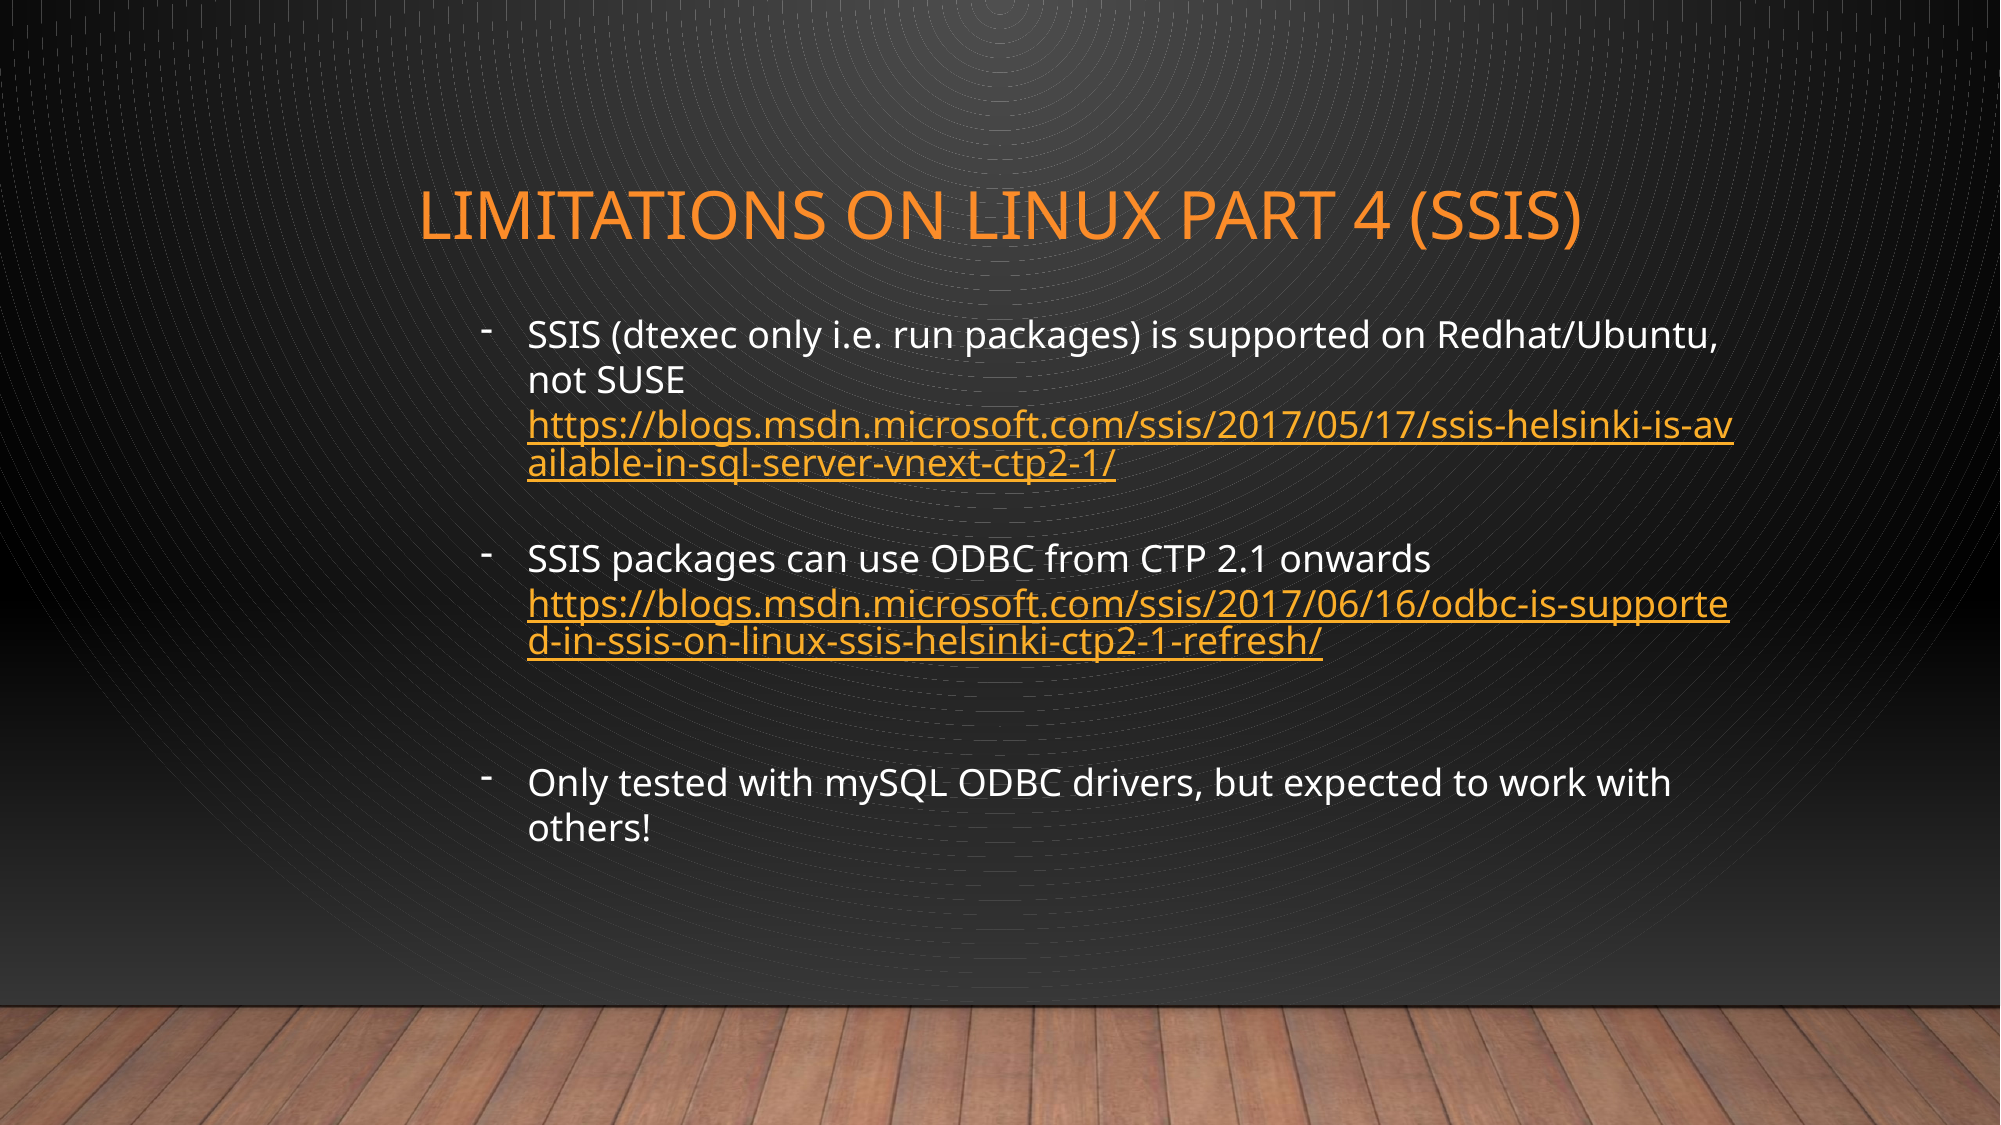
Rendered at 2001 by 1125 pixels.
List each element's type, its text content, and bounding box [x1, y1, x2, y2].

title LimiTATIONS on LINUX PART 4 (SSIS) [238, 131, 1763, 305]
text_box SSIS (dtexec only i.e. run packages) is supported on Redhat/Ubuntu, not SUSE https://blogs.msdn.microsoft.com/ssis/2017/05/17/ssis-helsinki-is-available-in-sql-server-vnext-ctp2-1/ SSIS packages can use ODBC from CTP 2.1 onwards https://blogs.msdn.microsoft.com/ssis/2017/06/16/odbc-is-supported-in-ssis-on-linux-ssis-helsinki-ctp2-1-refresh/ Only tested with mySQL ODBC drivers, but expected to work with others! [465, 304, 1763, 1096]
picture [0, 1005, 2000, 1125]
